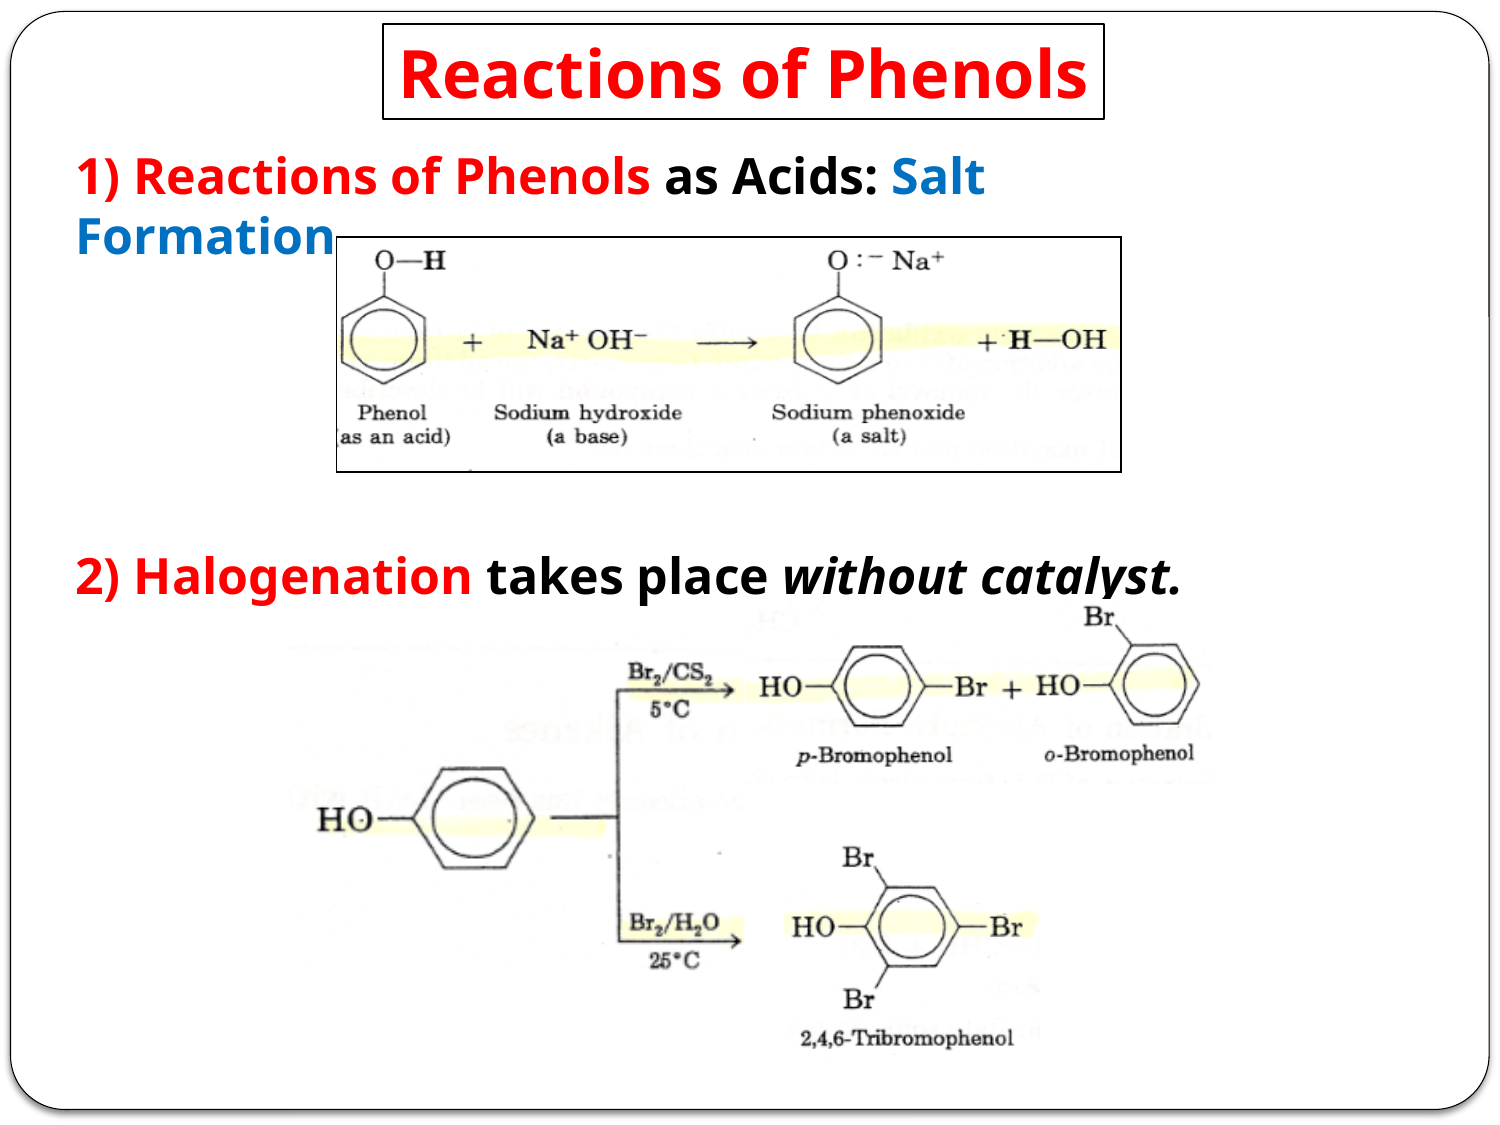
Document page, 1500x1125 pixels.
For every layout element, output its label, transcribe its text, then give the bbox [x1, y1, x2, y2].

text_box 2) Halogenation takes place without catalyst. [60, 536, 1213, 612]
picture [337, 237, 1121, 472]
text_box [287, 599, 1213, 1063]
text_box 1) Reactions of Phenols as Acids: Salt Formation. [60, 137, 1213, 273]
text_box Reactions of Phenols [382, 23, 1105, 120]
